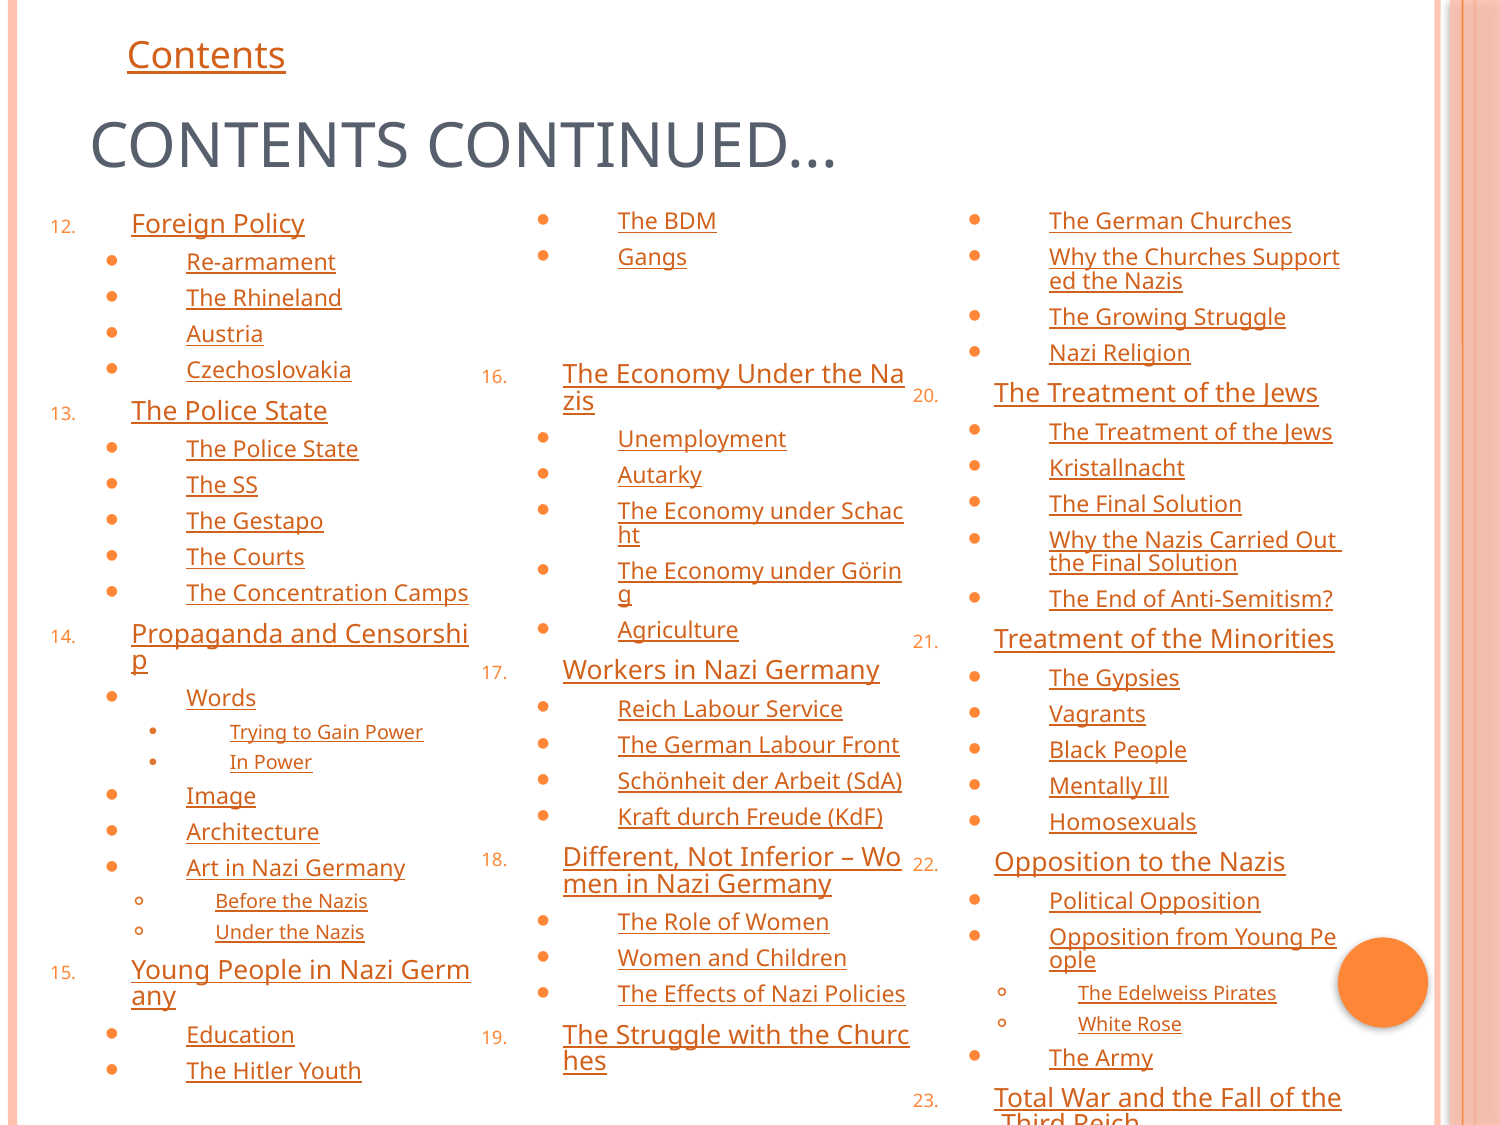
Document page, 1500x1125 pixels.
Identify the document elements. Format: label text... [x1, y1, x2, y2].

title Contents Continued... [75, 0, 1300, 188]
list Foreign Policy Re-armament The Rhineland Austria Czechoslovakia The Police State The Police State The SS The Gestapo The Courts The Concentration Camps Propaganda and Censorship Words Trying to Gain Power In Power Image Architecture Art in Nazi Germany Before the Nazis Under the Nazis Young People in Nazi Germany Education The Hitler Youth The BDM Gangs The Economy Under the Nazis Unemployment Autarky The Economy under Schacht The Economy under Göring Agriculture Workers in Nazi Germany Reich Labour Service The German Labour Front Schönheit der Arbeit (SdA) Kraft durch Freude (KdF) Different, Not Inferior – Women in Nazi Germany The Role of Women Women and Children The Effects of Nazi Policies The Struggle with the Churches The German Churches Why the Churches Supported the Nazis The Growing Struggle Nazi Religion The Treatment of the Jews The Treatment of the Jews Kristallnacht The Final Solution Why the Nazis Carried Out the Final Solution The End of Anti-Semitism? Treatment of the Minorities The Gypsies Vagrants Black People Mentally Ill Homosexuals Opposition to the Nazis Political Opposition Opposition from Young People The Edelweiss Pirates White Rose The Army Total War and the Fall of the Third Reich The Home Front The Fall of the Third Reich – The Death of Hitler Hitler’s Body Glossary Glossary [34, 198, 1360, 1102]
